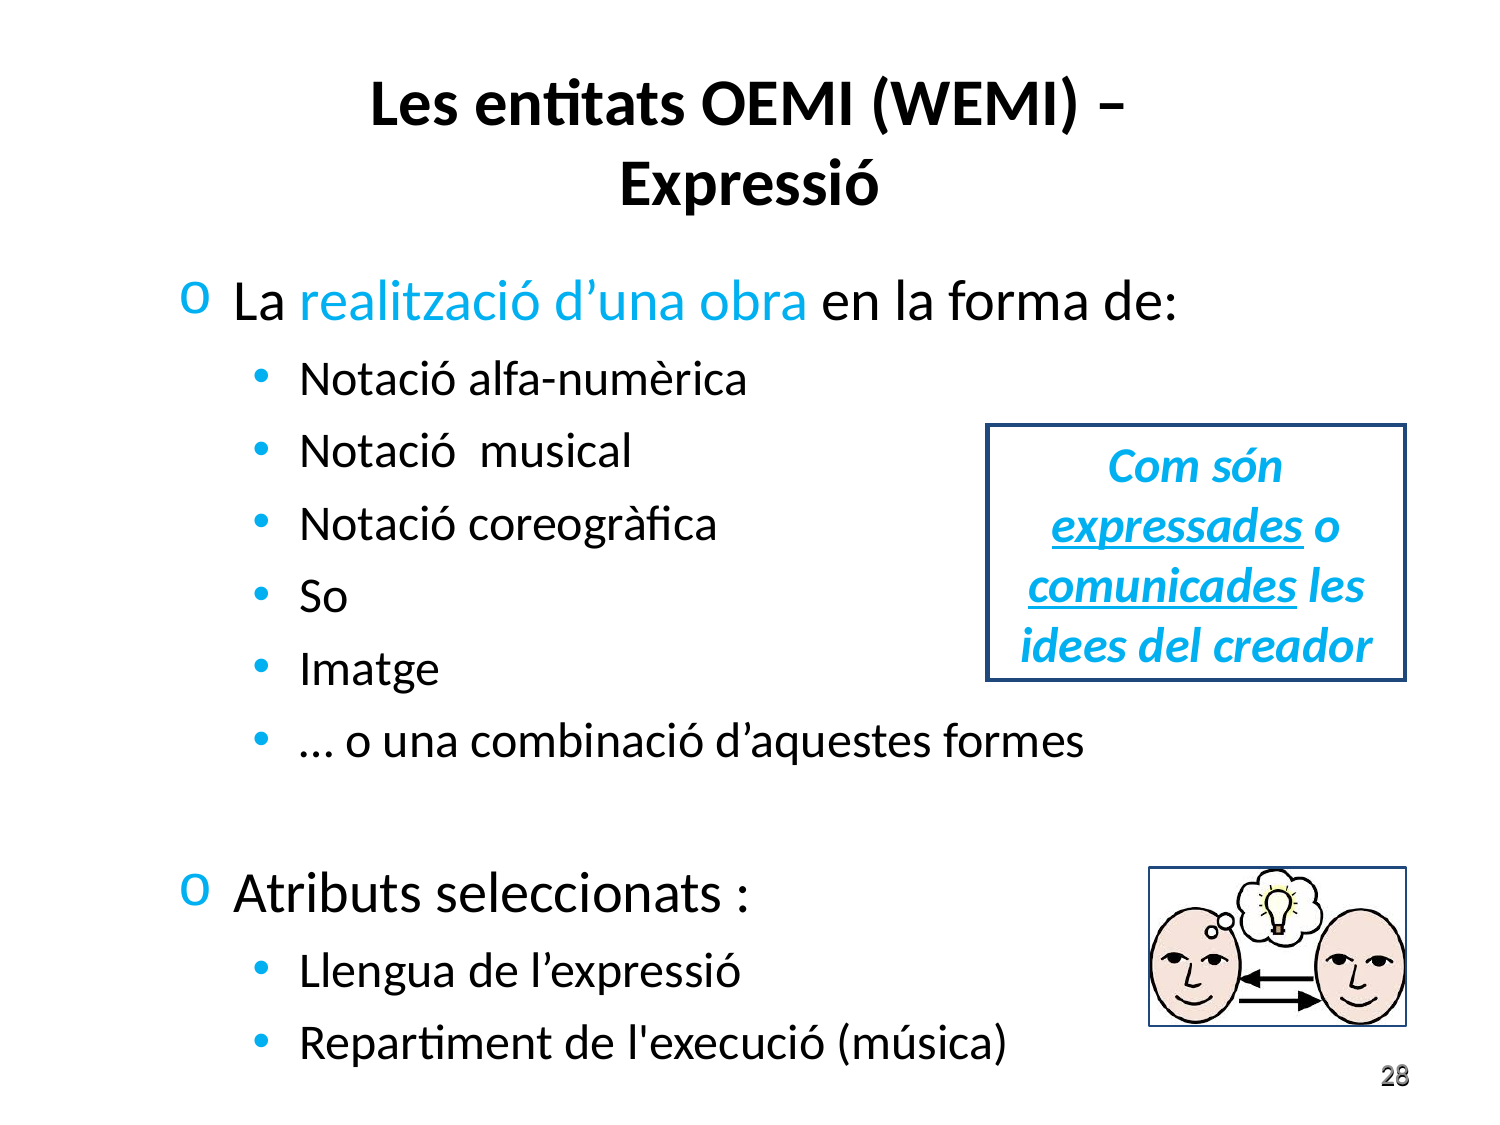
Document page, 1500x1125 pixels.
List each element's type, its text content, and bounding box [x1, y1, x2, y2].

text_box Com són expressades o comunicades les idees del creador [987, 424, 1406, 680]
picture [1149, 868, 1406, 1026]
title Les entitats OEMI (WEMI) – Expressió [75, 45, 1425, 233]
slide_number 28 [1074, 1042, 1425, 1103]
list La realització d’una obra en la forma de: Notació alfa-numèrica Notació musical Notació coreogràfica So Imatge … o una combinació d’aquestes formes Atributs seleccionats : Llengua de l’expressió Repartiment de l'execució (música) [162, 262, 1438, 1088]
